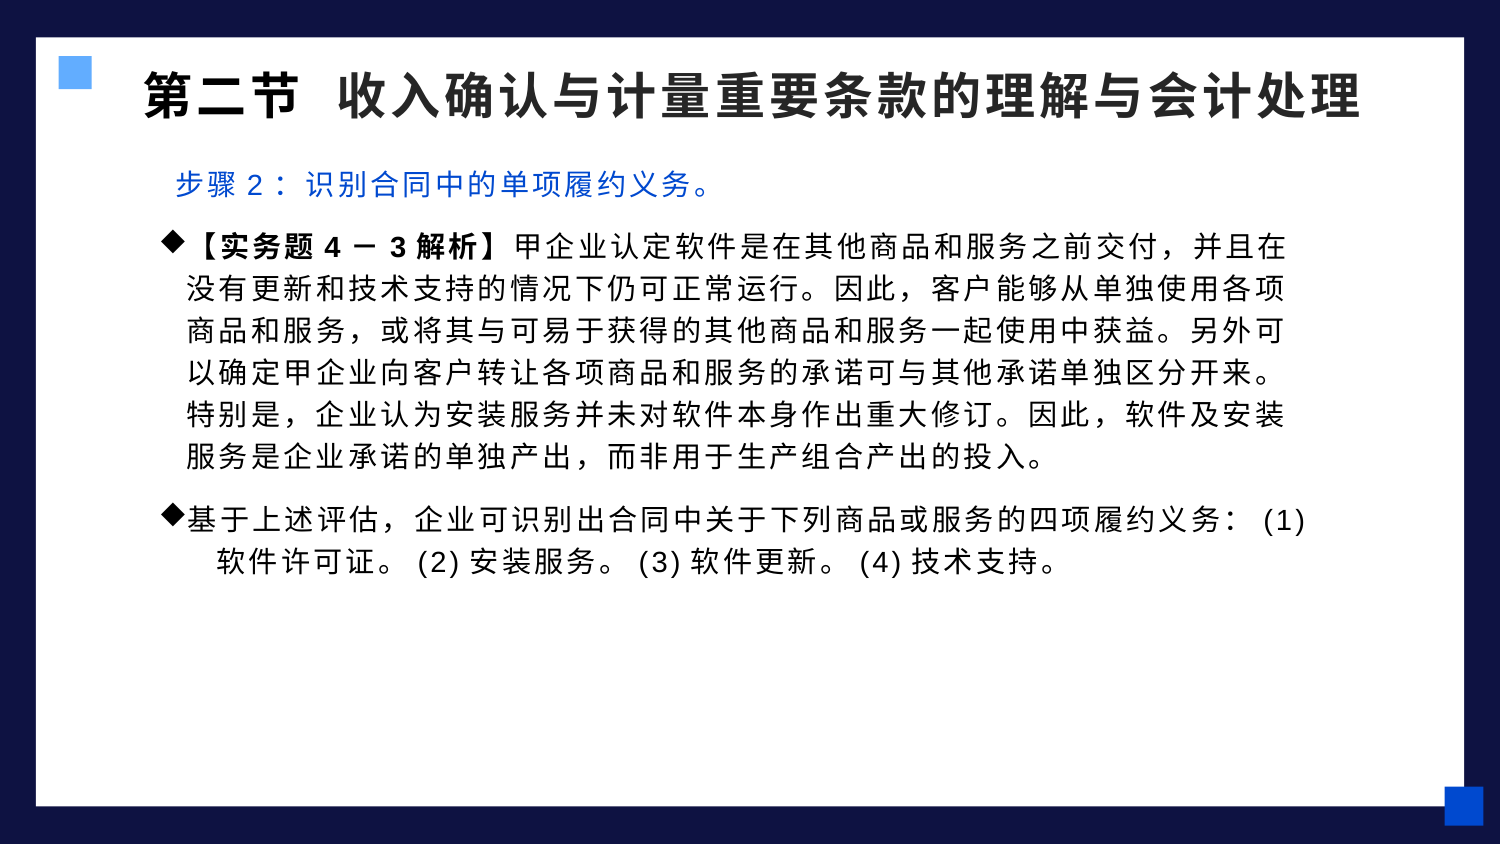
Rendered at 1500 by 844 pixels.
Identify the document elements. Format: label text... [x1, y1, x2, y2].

text_box 第二节 收入确认与计量重要条款的理解与会计处理 [99, 43, 1400, 133]
list 步骤2：识别合同中的单项履约义务。 【实务题4－3解析】甲企业认定软件是在其他商品和服务之前交付，并且在没有更新和技术支持的情况下仍可正常运行。因此，客户能够从单独使用各项商品和服务，或将其与可易于获得的其他商品和服务一起使用中获益。另外可以确定甲企业向客户转让各项商品和服务的承诺可与其他承诺单独区分开来。特别是，企业认为安装服务并未对软件本身作出重大修订。因此，软件及安装服务是企业承诺的单独产出，而非用于生产组合产出的投入。 基于上述评估，企业可识别出合同中关于下列商品或服务的四项履约义务：(1) 软件许可证。(2)安装服务。(3)软件更新。(4)技术支持。 [141, 158, 1327, 583]
